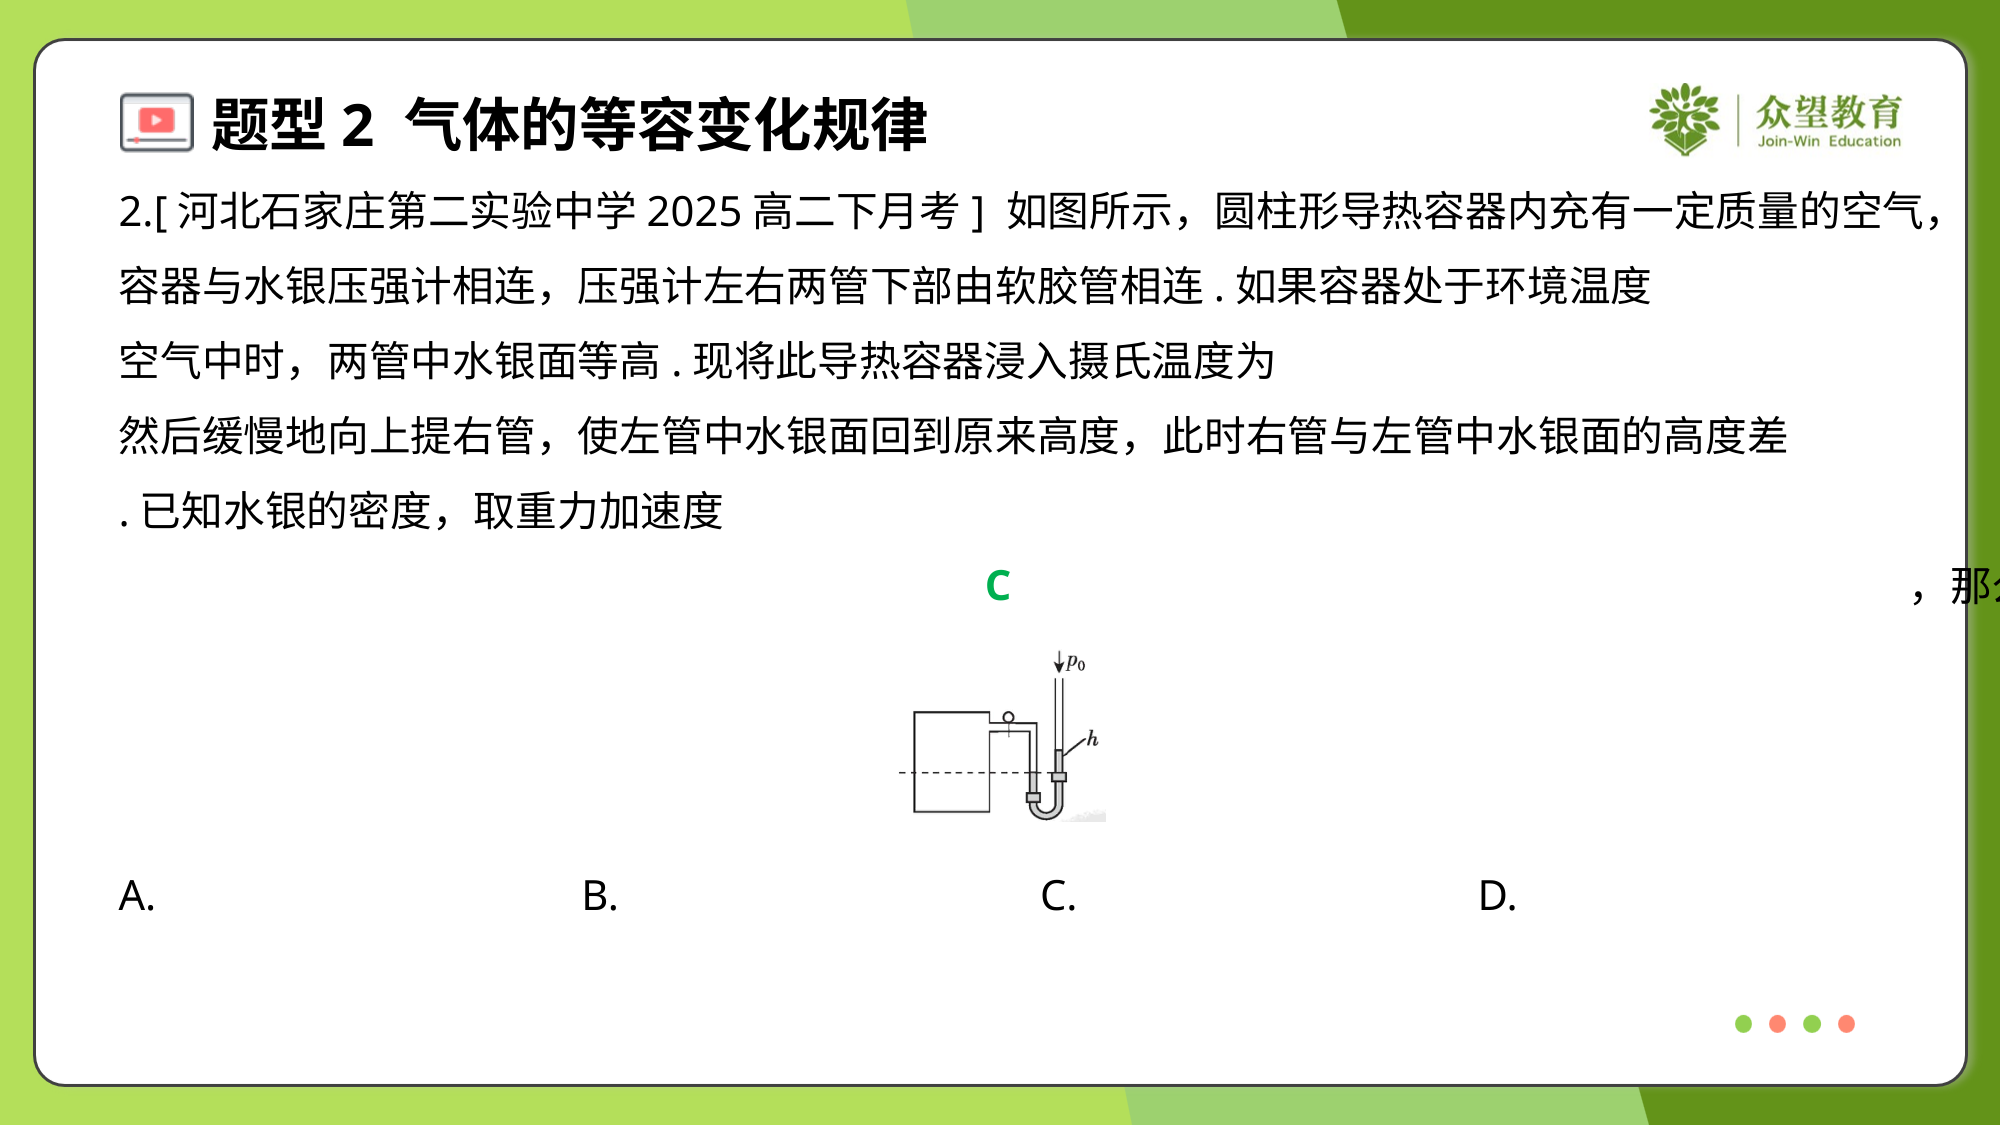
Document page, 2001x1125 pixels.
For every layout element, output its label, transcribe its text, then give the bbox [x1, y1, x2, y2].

text_box C [969, 533, 1028, 601]
picture [0, 0, 2000, 1125]
